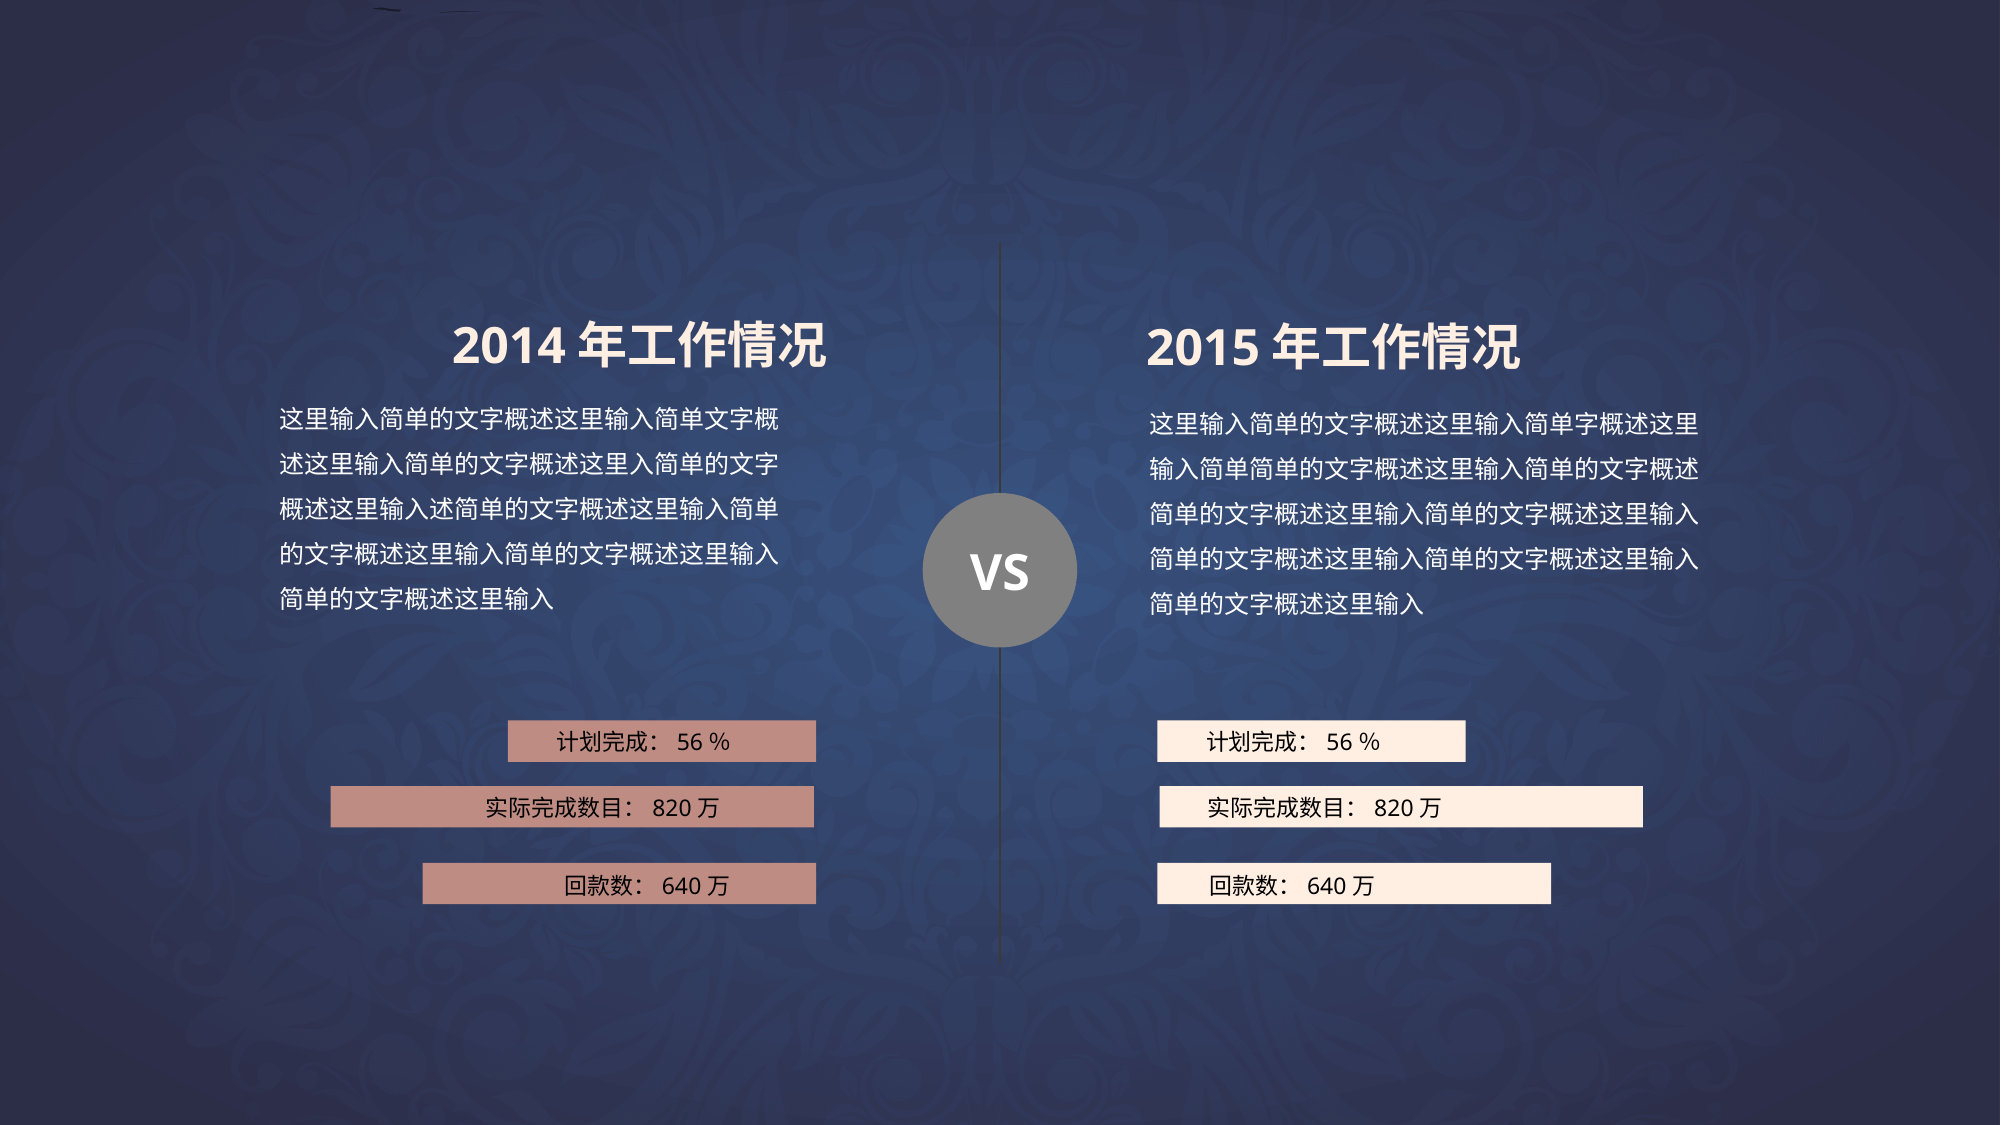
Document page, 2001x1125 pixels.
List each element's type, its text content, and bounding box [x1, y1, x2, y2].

text_box 回款数：640万 [549, 863, 745, 906]
text_box 2014年工作情况 [396, 306, 843, 381]
text_box [330, 785, 815, 828]
text_box 回款数：640万 [1194, 863, 1391, 906]
picture [0, 0, 2000, 1125]
text_box 2015年工作情况 [1131, 307, 1578, 383]
text_box [507, 719, 817, 763]
text_box [422, 862, 817, 905]
text_box 实际完成数目：820万 [1192, 786, 1458, 829]
text_box VS [1001, 491, 1079, 649]
text_box [1159, 785, 1644, 828]
text_box 这里输入简单的文字概述这里输入简单字概述这里输入简单简单的文字概述这里输入简单的文字概述简单的文字概述这里输入简单的文字概述这里输入简单的文字概述这里输入简单的文字概述这里输入简单的文字概述这里输入 [1135, 386, 1735, 626]
text_box 计划完成：56％ [541, 720, 747, 763]
text_box VS [921, 491, 999, 649]
text_box [1156, 719, 1467, 763]
text_box [1156, 862, 1552, 905]
text_box 计划完成：56％ [1191, 720, 1397, 763]
text_box 实际完成数目：820万 [471, 786, 736, 829]
text_box 这里输入简单的文字概述这里输入简单文字概 述这里输入简单的文字概述这里入简单的文字 概述这里输入述简单的文字概述这里输入简单 的文字概述这里输入简单的文字概述这里输入 简单的文字概述这里输入 [265, 381, 856, 621]
